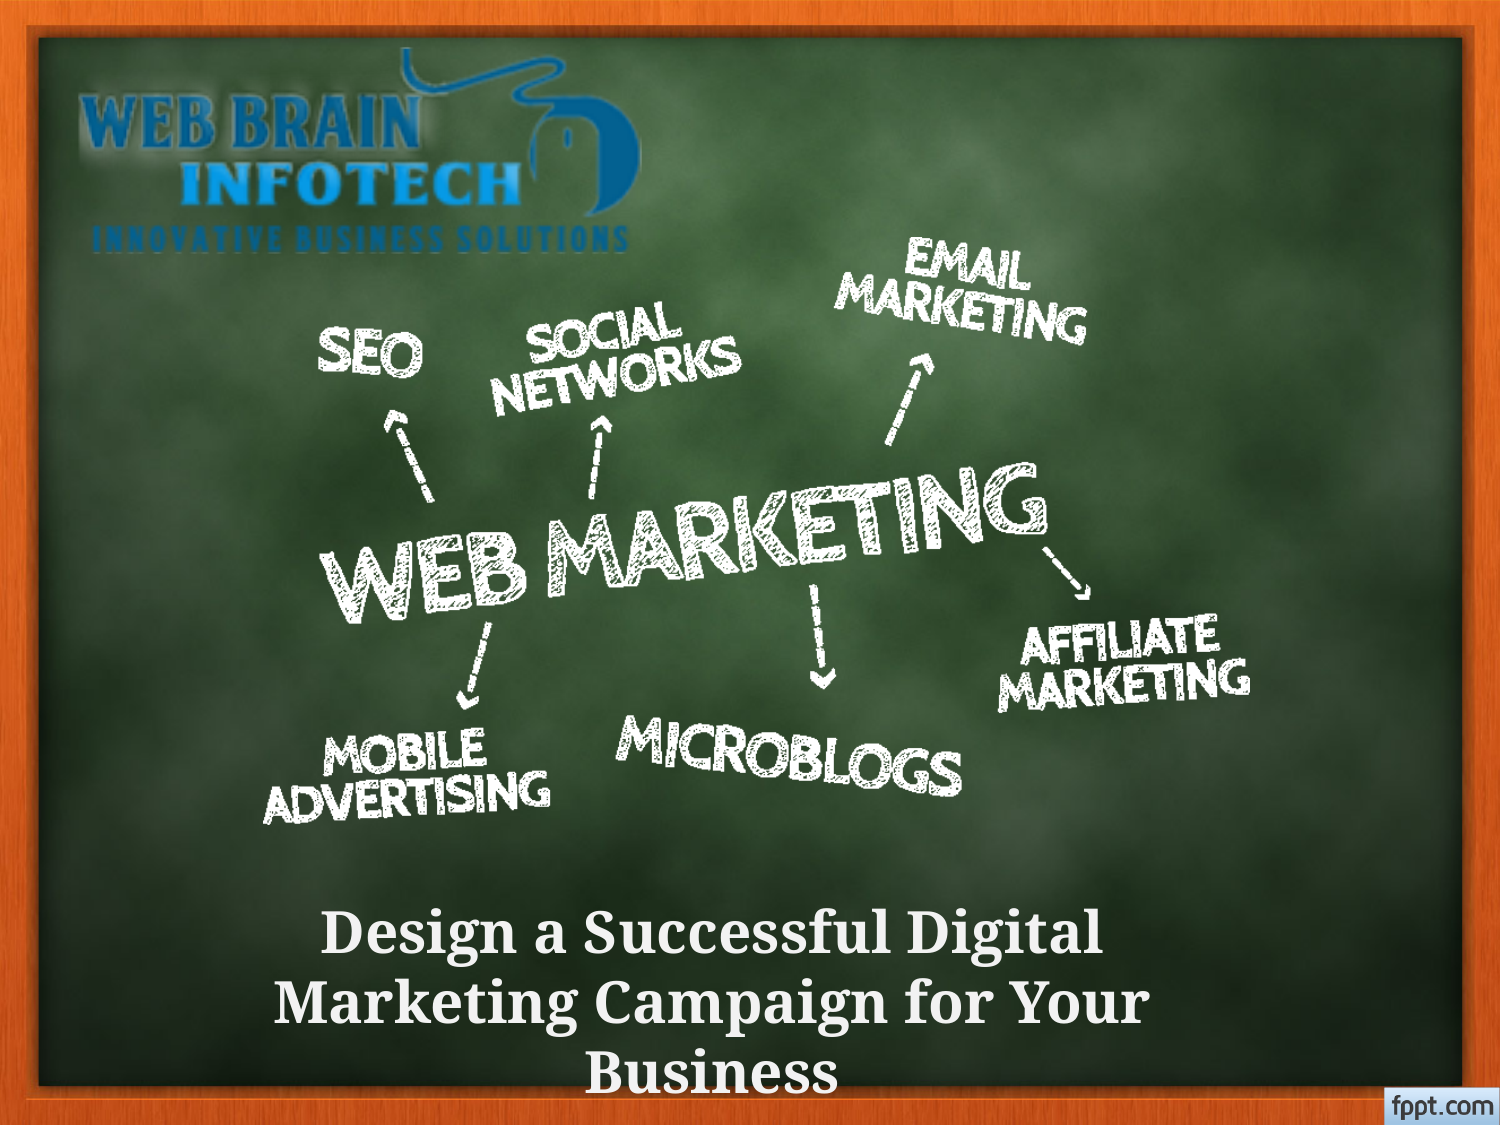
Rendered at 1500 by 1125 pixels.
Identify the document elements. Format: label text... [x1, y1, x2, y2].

text_box Design a Successful Digital Marketing Campaign for Your Business [149, 887, 1275, 1113]
picture [0, 0, 1500, 1125]
